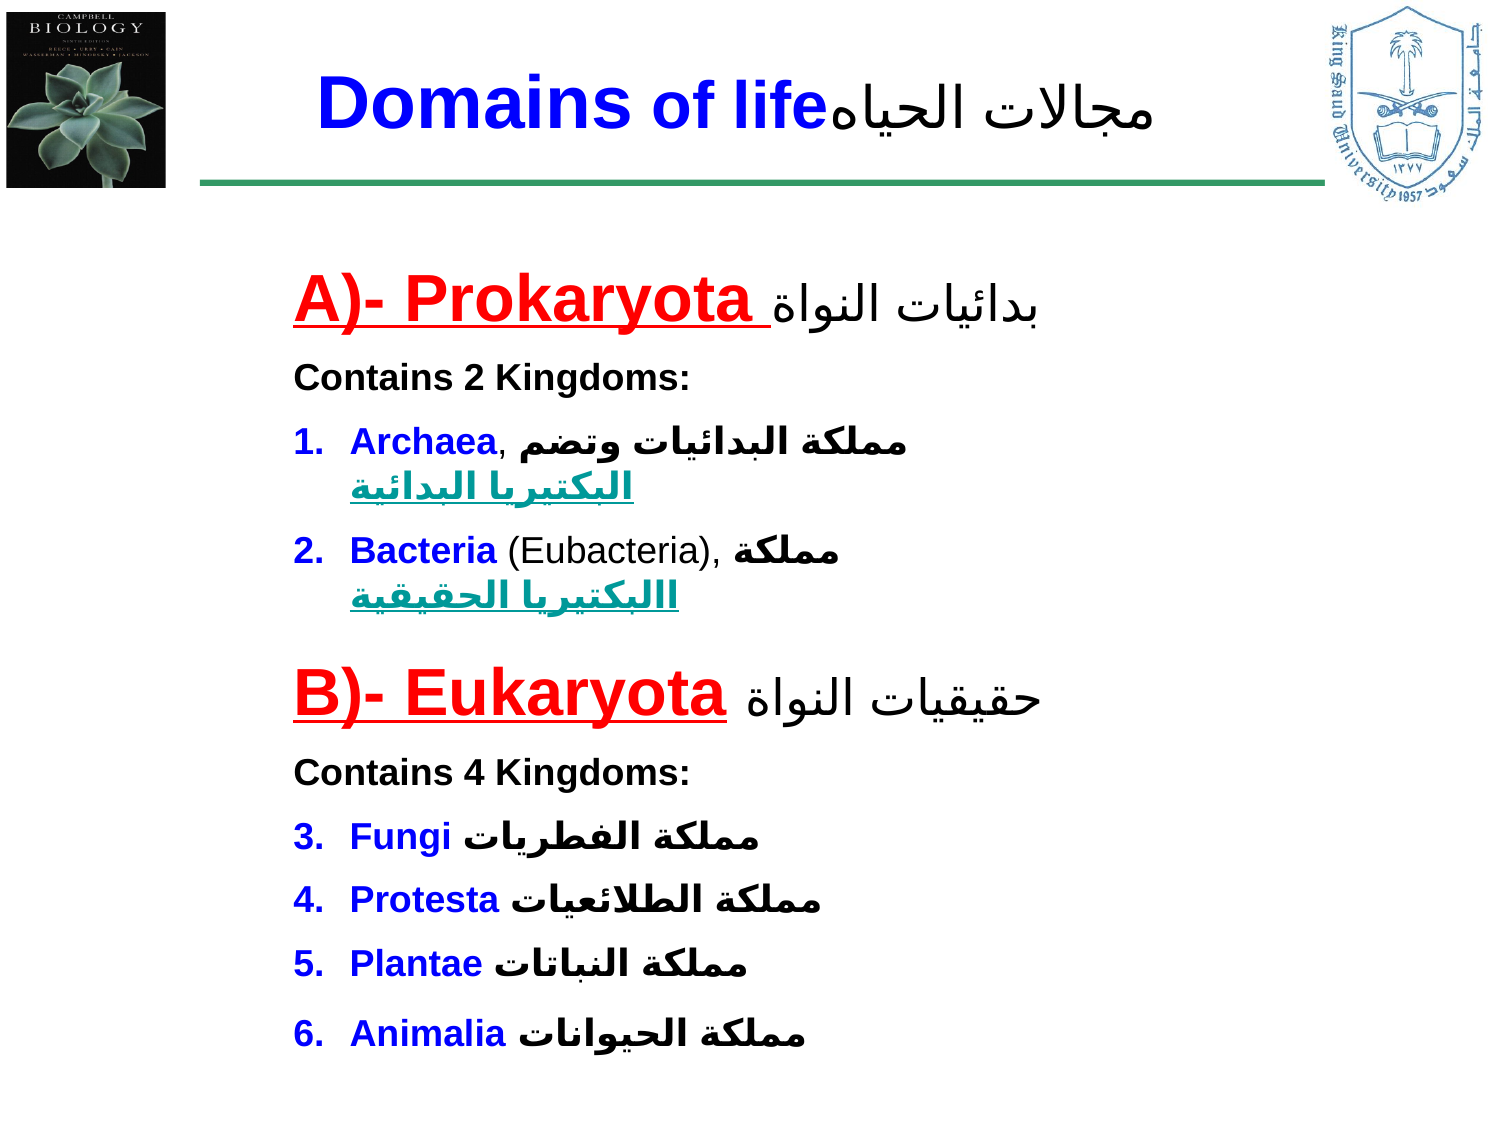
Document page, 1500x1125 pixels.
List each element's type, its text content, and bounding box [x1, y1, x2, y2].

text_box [5, 0, 1488, 209]
text_box A)- Prokaryota بدائيات النواة Contains 2 Kingdoms: Archaea, مملكة البدائيات وتضم البكتيريا البدائية Bacteria (Eubacteria), مملكة االبكتيريا الحقيقية B)- Eukaryota حقيقيات النواة Contains 4 Kingdoms: Fungi مملكة الفطريات Protesta مملكة الطلائعيات Plantae مملكة النباتات Animalia مملكة الحيوانات [278, 247, 1150, 1105]
